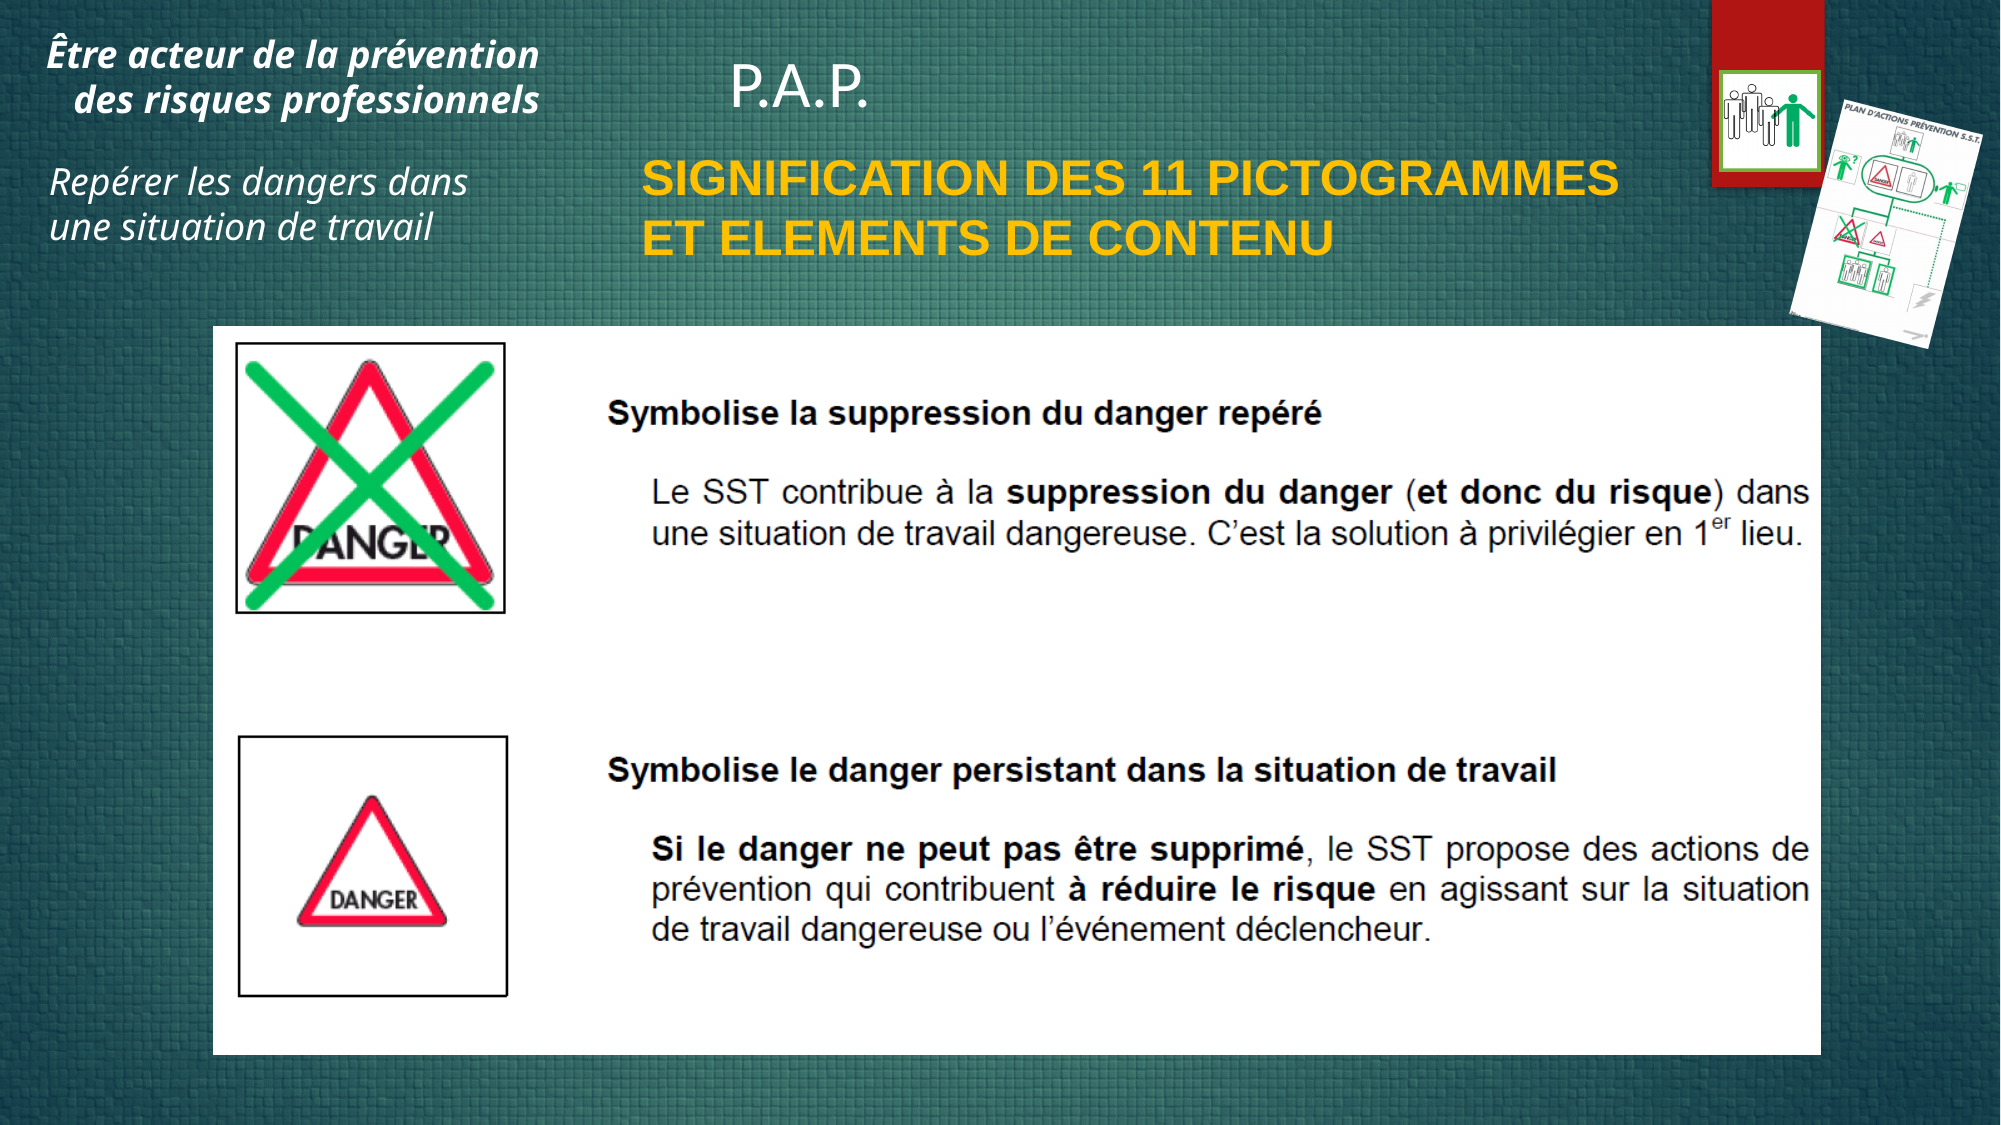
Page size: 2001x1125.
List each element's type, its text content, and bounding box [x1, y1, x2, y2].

text_box Être acteur de la prévention des risques professionnels [9, 23, 556, 128]
text_box P.A.P. [463, 33, 1138, 129]
text_box SIGNIFICATION DES 11 PICTOGRAMMES ET ELEMENTS DE CONTENU [626, 138, 1665, 273]
picture [213, 70, 1982, 1055]
text_box Repérer les dangers dans une situation de travail [34, 150, 556, 256]
